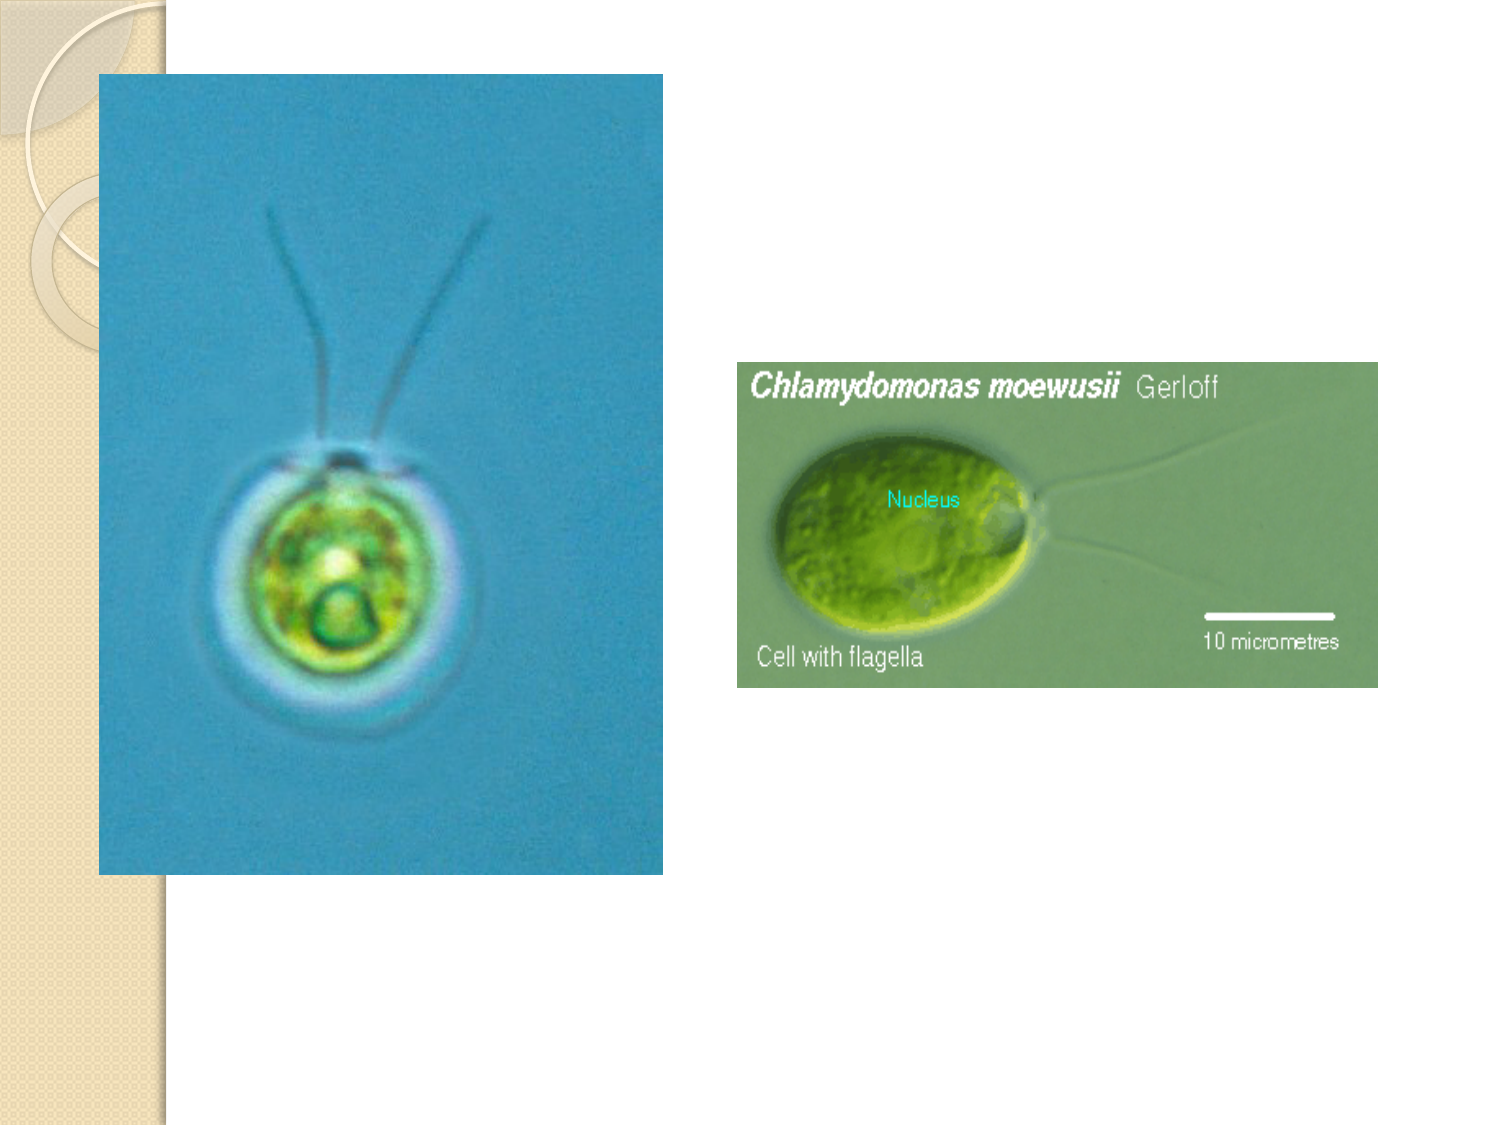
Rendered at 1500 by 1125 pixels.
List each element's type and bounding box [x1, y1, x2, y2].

list [99, 74, 663, 876]
picture [737, 362, 1379, 688]
